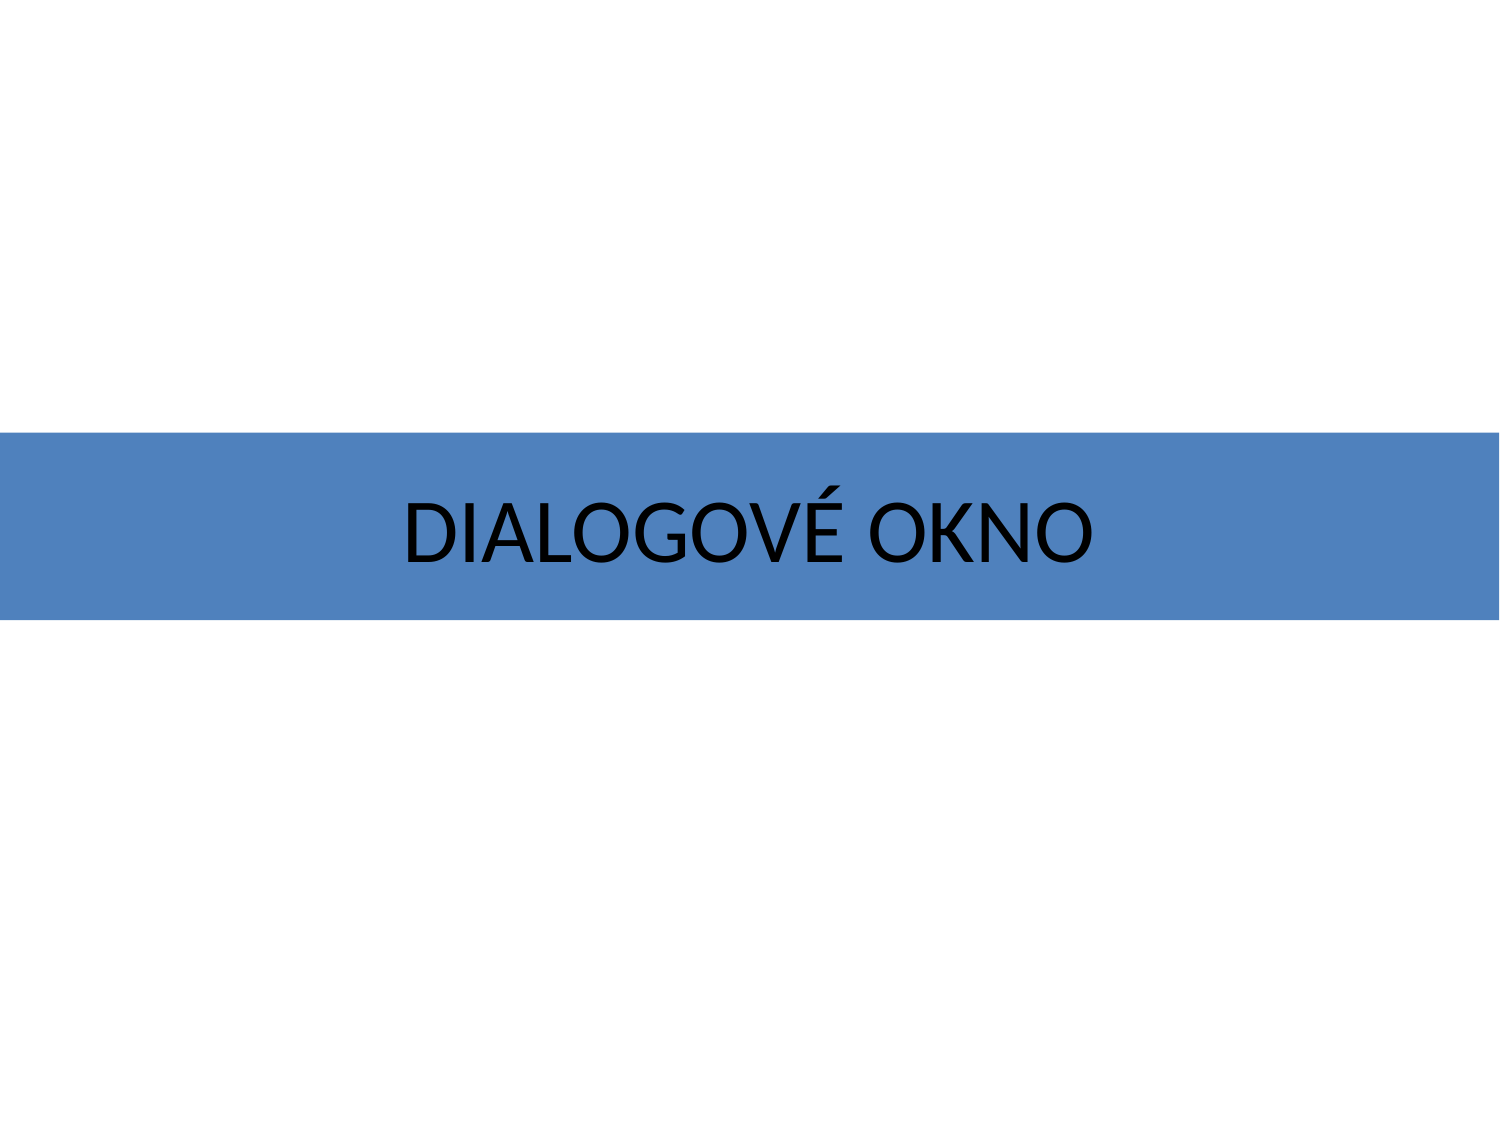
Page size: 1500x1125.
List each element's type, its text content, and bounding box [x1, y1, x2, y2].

title DIALOGOVÉ OKNO [0, 432, 1500, 621]
